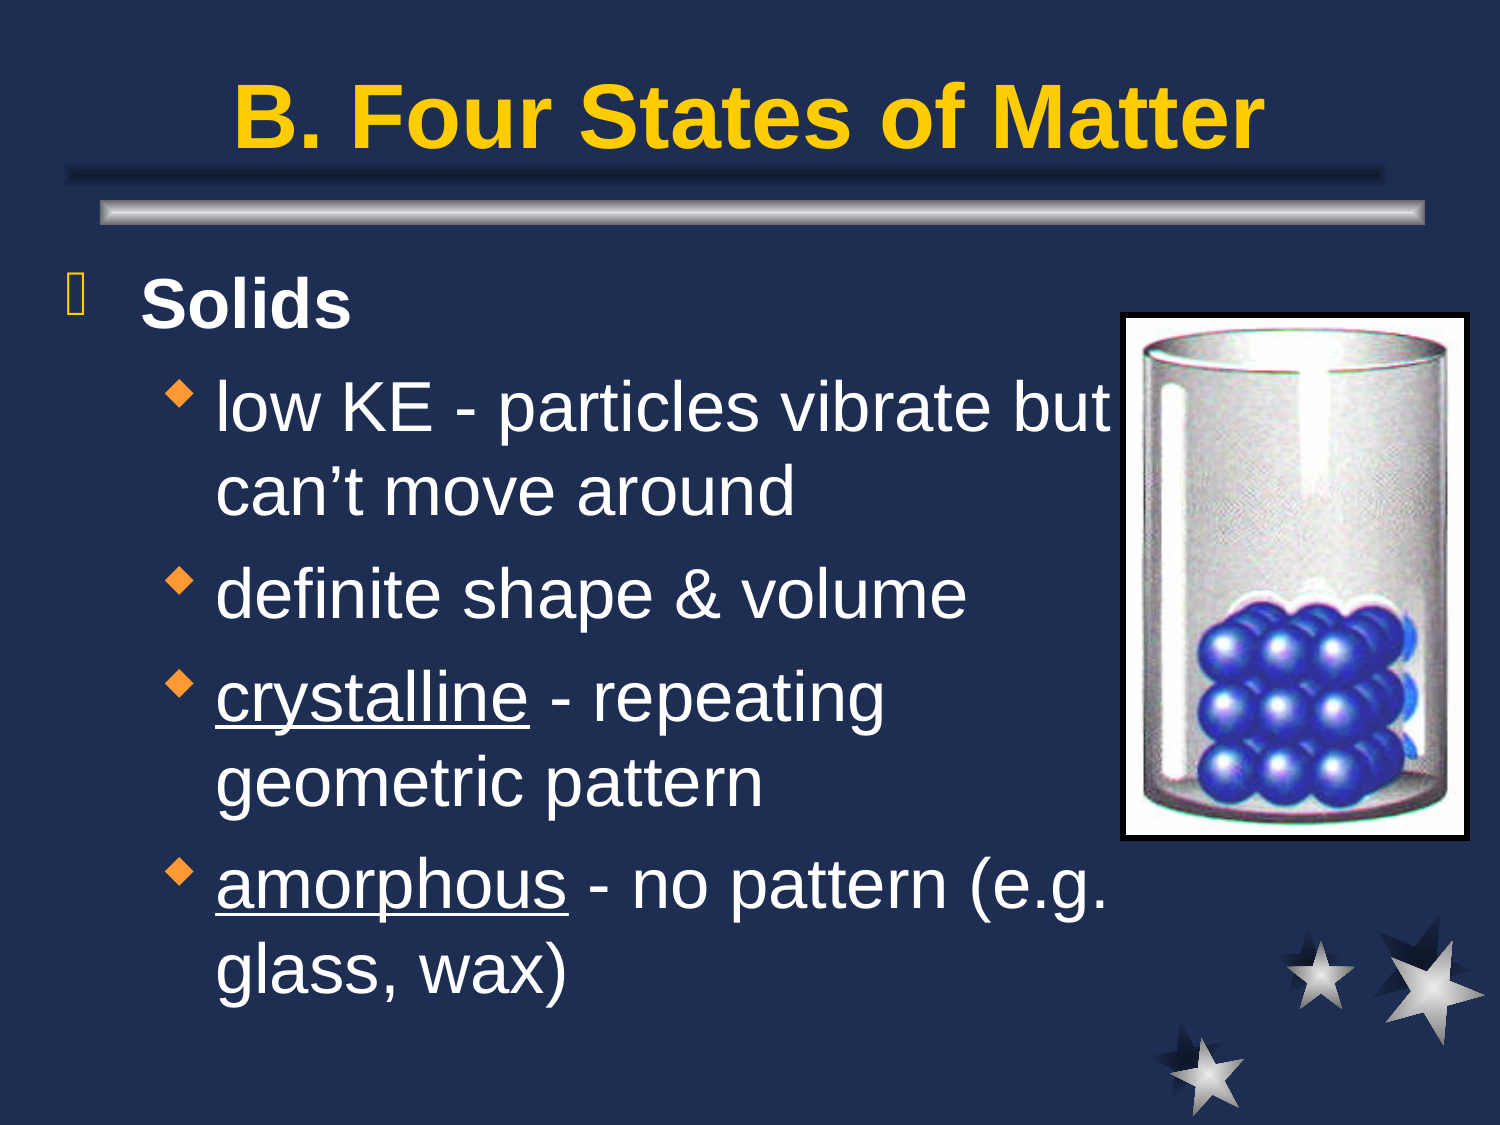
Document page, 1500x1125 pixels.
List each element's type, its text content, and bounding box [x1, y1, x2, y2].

list Solids low KE - particles vibrate but can’t move around definite shape & volume crystalline - repeating geometric pattern amorphous - no pattern (e.g. glass, wax) [49, 249, 1161, 1076]
title B. Four States of Matter [112, 37, 1388, 176]
picture [1125, 317, 1464, 836]
